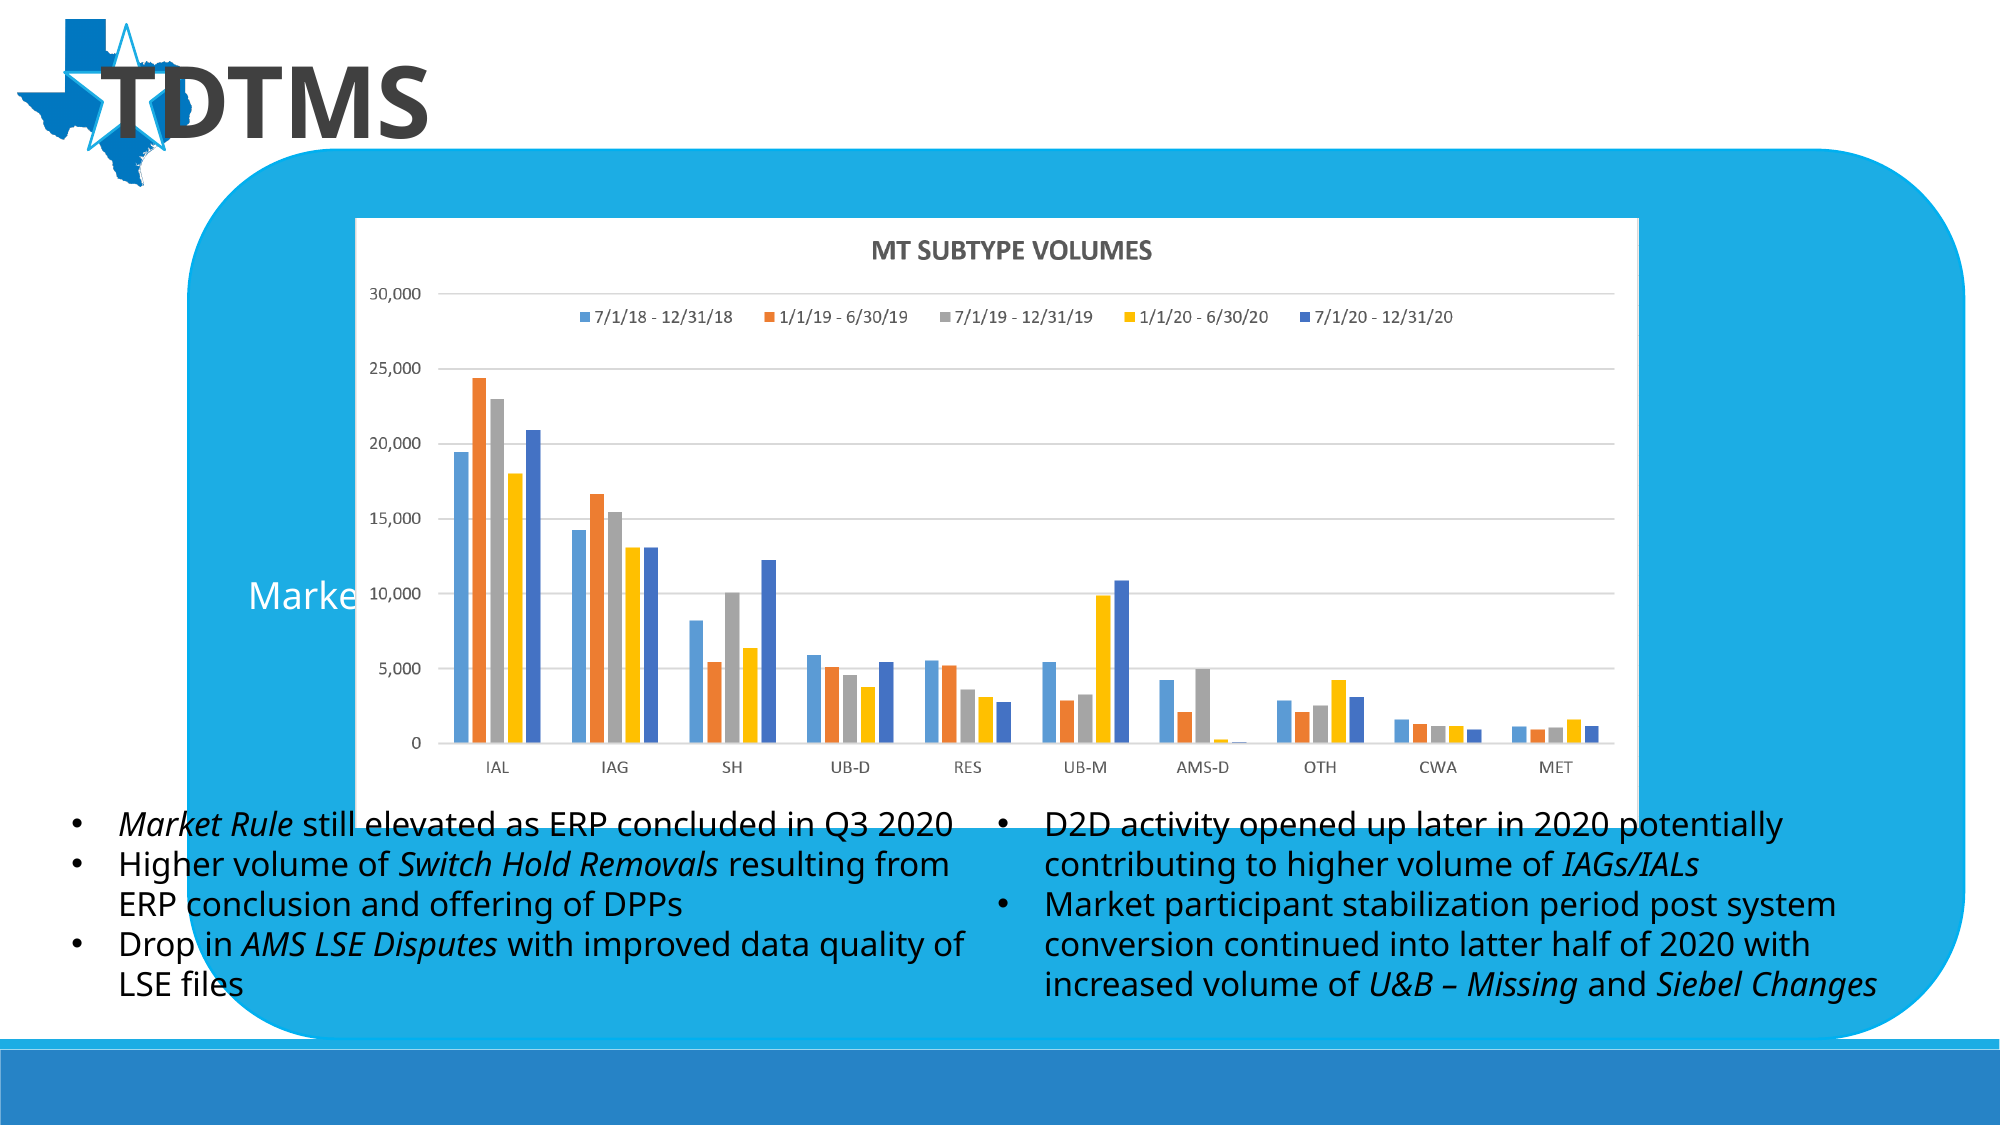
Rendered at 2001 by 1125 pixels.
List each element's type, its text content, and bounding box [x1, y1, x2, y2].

picture [16, 19, 192, 188]
title TDTMS [200, 39, 1735, 147]
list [355, 217, 1639, 829]
text_box Market Rule still elevated as ERP concluded in Q3 2020 Higher volume of Switch Hold Removals resulting from ERP conclusion and offering of DPPs Drop in AMS LSE Disputes with improved data quality of LSE files [56, 796, 186, 1011]
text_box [187, 149, 1965, 1040]
